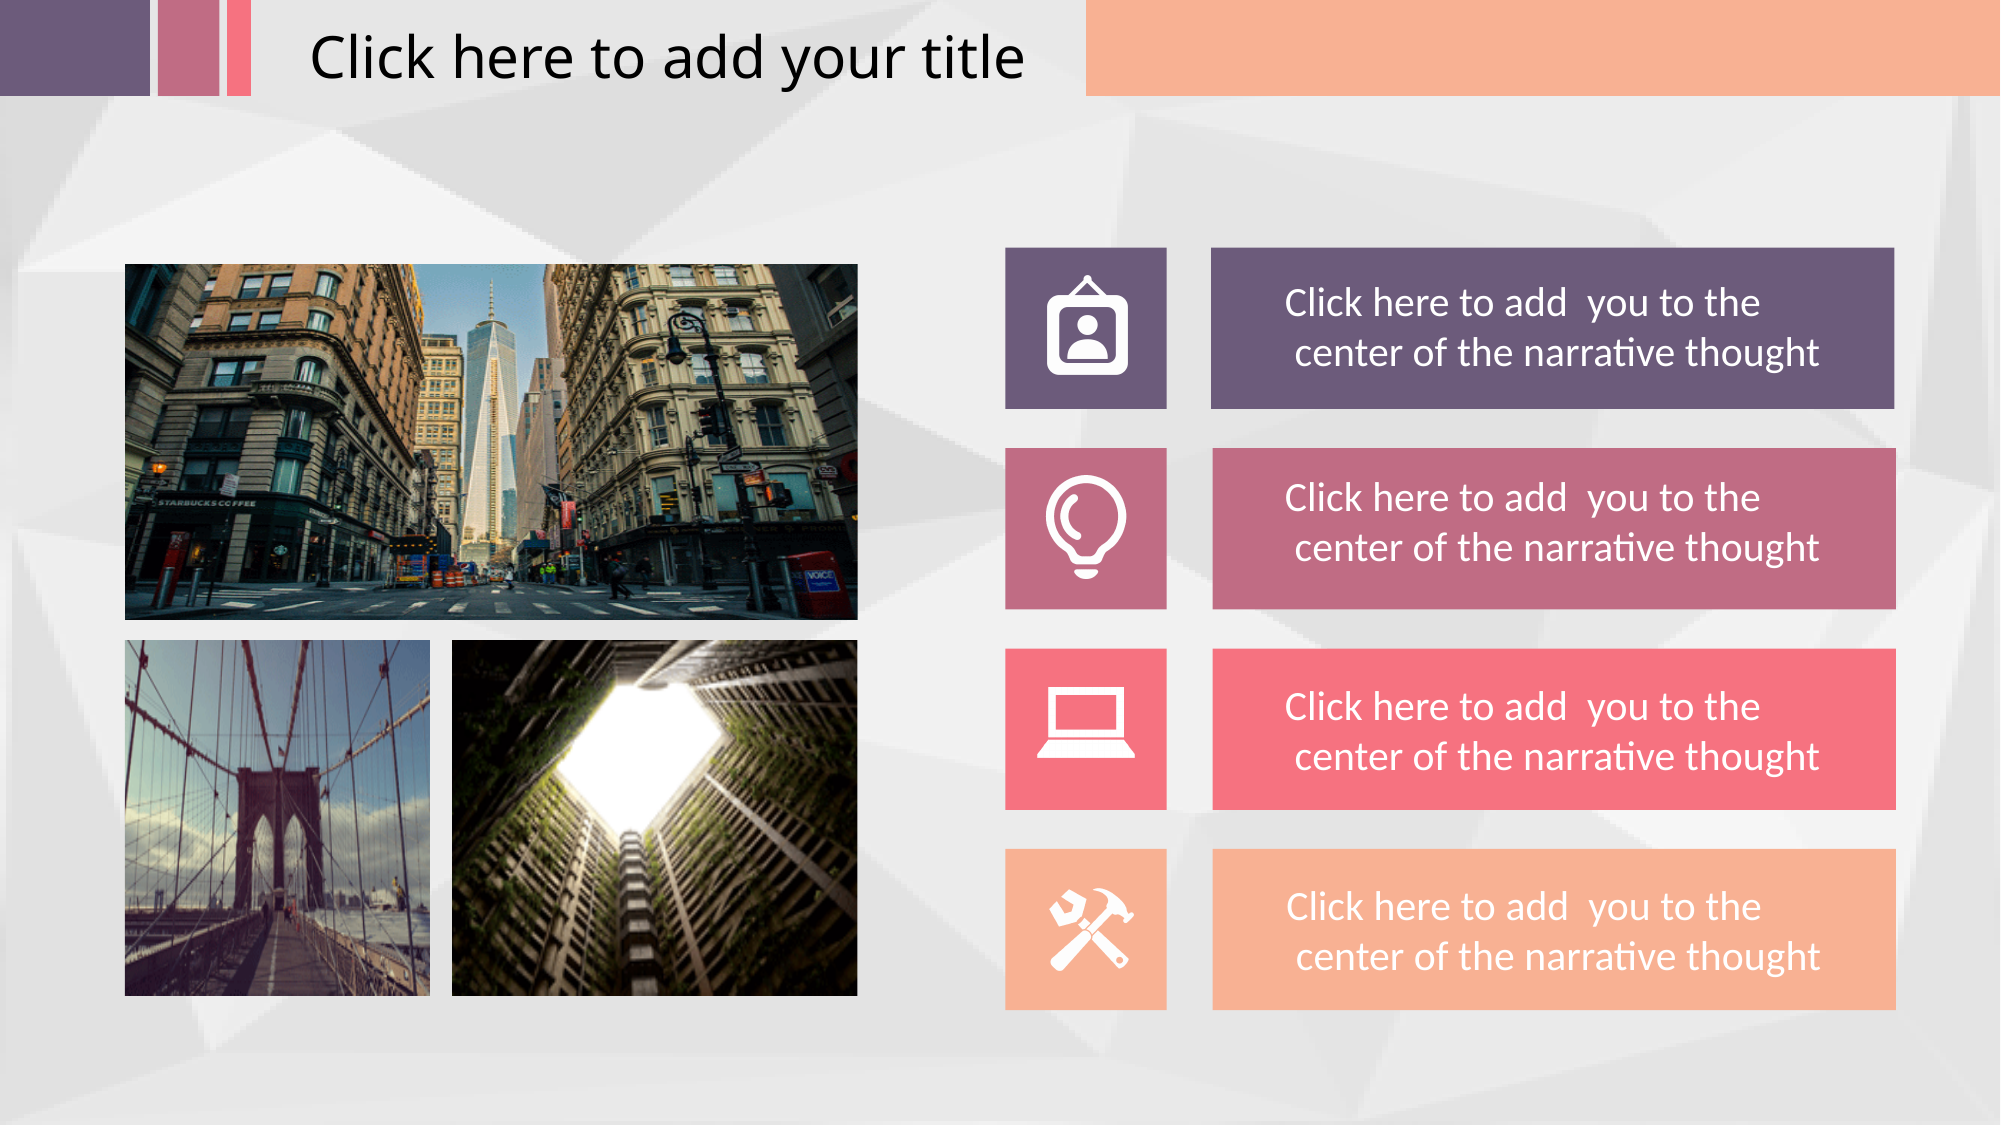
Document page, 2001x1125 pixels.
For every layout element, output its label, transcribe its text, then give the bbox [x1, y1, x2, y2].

text_box [1005, 648, 1167, 810]
text_box [1212, 448, 1896, 610]
text_box [157, 0, 220, 96]
text_box [1086, 0, 2000, 96]
text_box [1005, 448, 1167, 610]
text_box [1212, 848, 1896, 1011]
text_box [125, 264, 858, 621]
text_box Click here to add you to the center of the narrative thought [1270, 462, 1836, 577]
text_box Click here to add you to the center of the narrative thought [1270, 671, 1836, 786]
text_box Click here to add you to the center of the narrative thought [1271, 871, 1837, 987]
text_box [1005, 848, 1167, 1011]
text_box Click here to add you to the center of the narrative thought [1270, 267, 1836, 382]
text_box Click here to add your title [295, 12, 1042, 168]
text_box [227, 0, 251, 96]
text_box [452, 640, 858, 996]
text_box [0, 0, 150, 96]
text_box [1212, 648, 1896, 810]
text_box [1211, 247, 1895, 409]
text_box [124, 640, 430, 996]
text_box [1005, 247, 1167, 409]
picture [0, 0, 2001, 1125]
